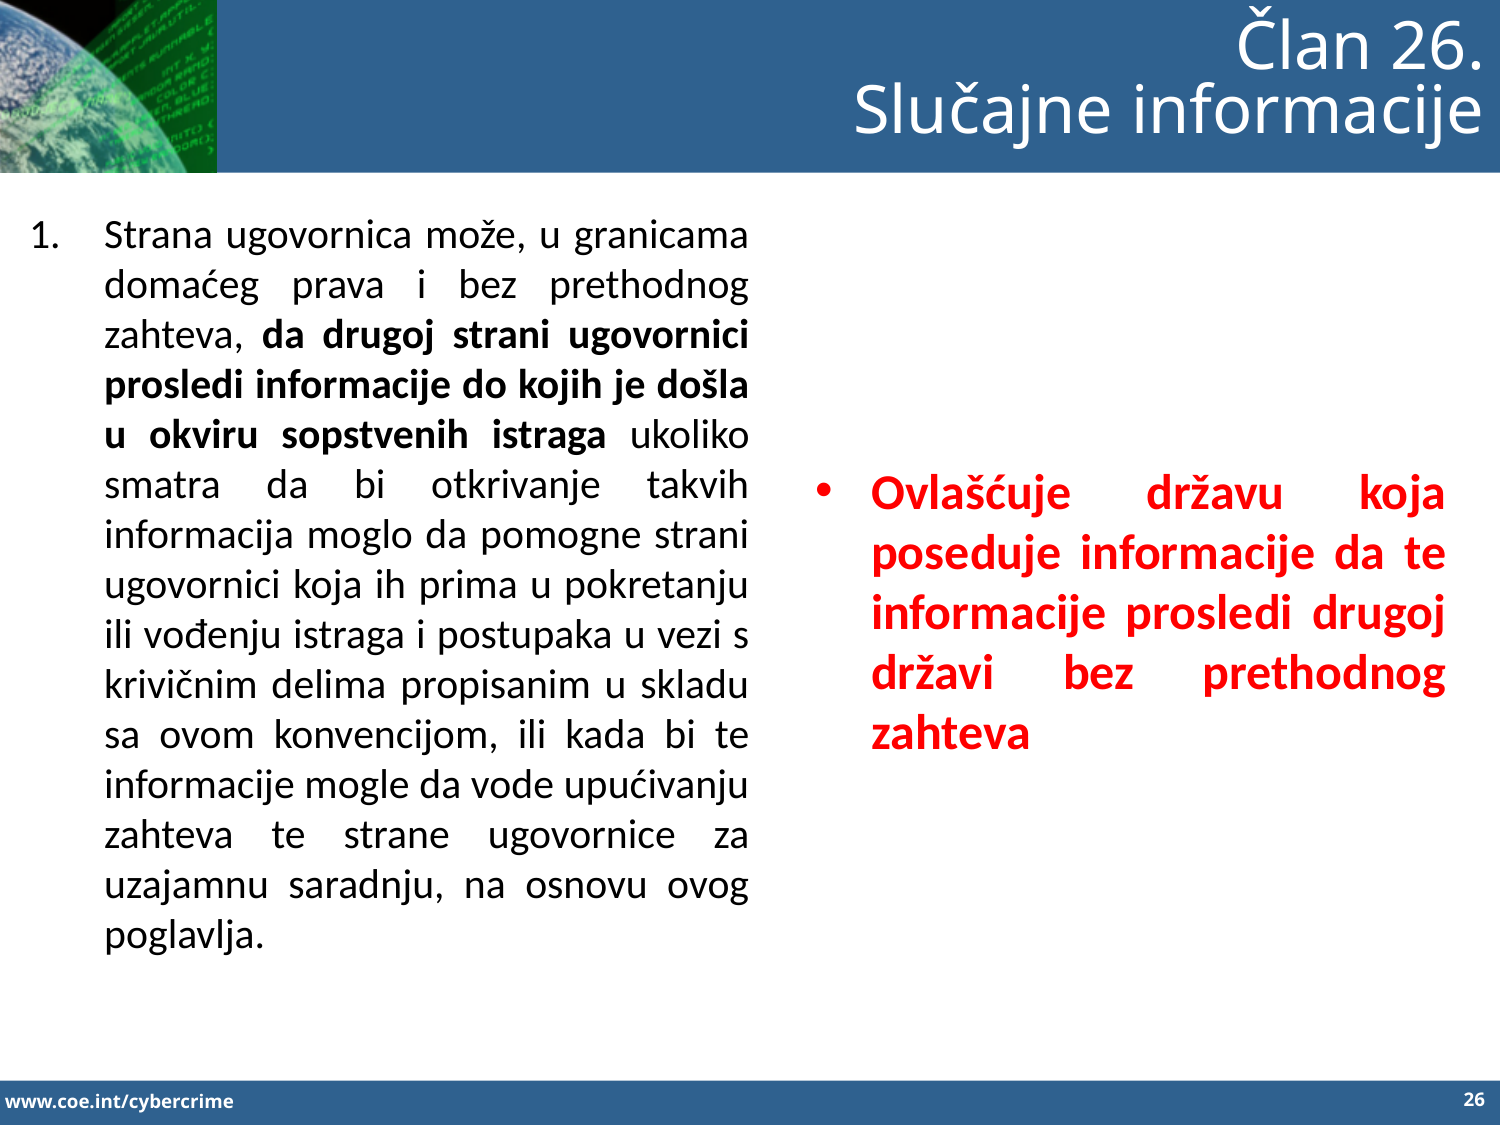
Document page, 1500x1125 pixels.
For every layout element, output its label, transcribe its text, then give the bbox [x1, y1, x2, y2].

text_box Ovlašćuje državu koja poseduje informacije da te informacije prosledi drugoj državi bez prethodnog zahteva [800, 451, 1462, 767]
text_box Strana ugovornica može, u granicama domaćeg prava i bez prethodnog zahteva, da drugoj strani ugovornici prosledi informacije do kojih je došla u okviru sopstvenih istraga ukoliko smatra da bi otkrivanje takvih informacija moglo da pomogne strani ugovornici koja ih prima u pokretanju ili vođenju istraga i postupaka u vezi s krivičnim delima propisanim u skladu sa ovom konvencijom, ili kada bi te informacije mogle da vode upućivanju zahteva te strane ugovornice za uzajamnu saradnju, na osnovu ovog poglavlja. [14, 199, 765, 965]
slide_number 26 [1149, 1079, 1500, 1125]
picture [0, 1, 217, 173]
text_box Član 26. Slučajne informacije [410, 6, 1500, 159]
